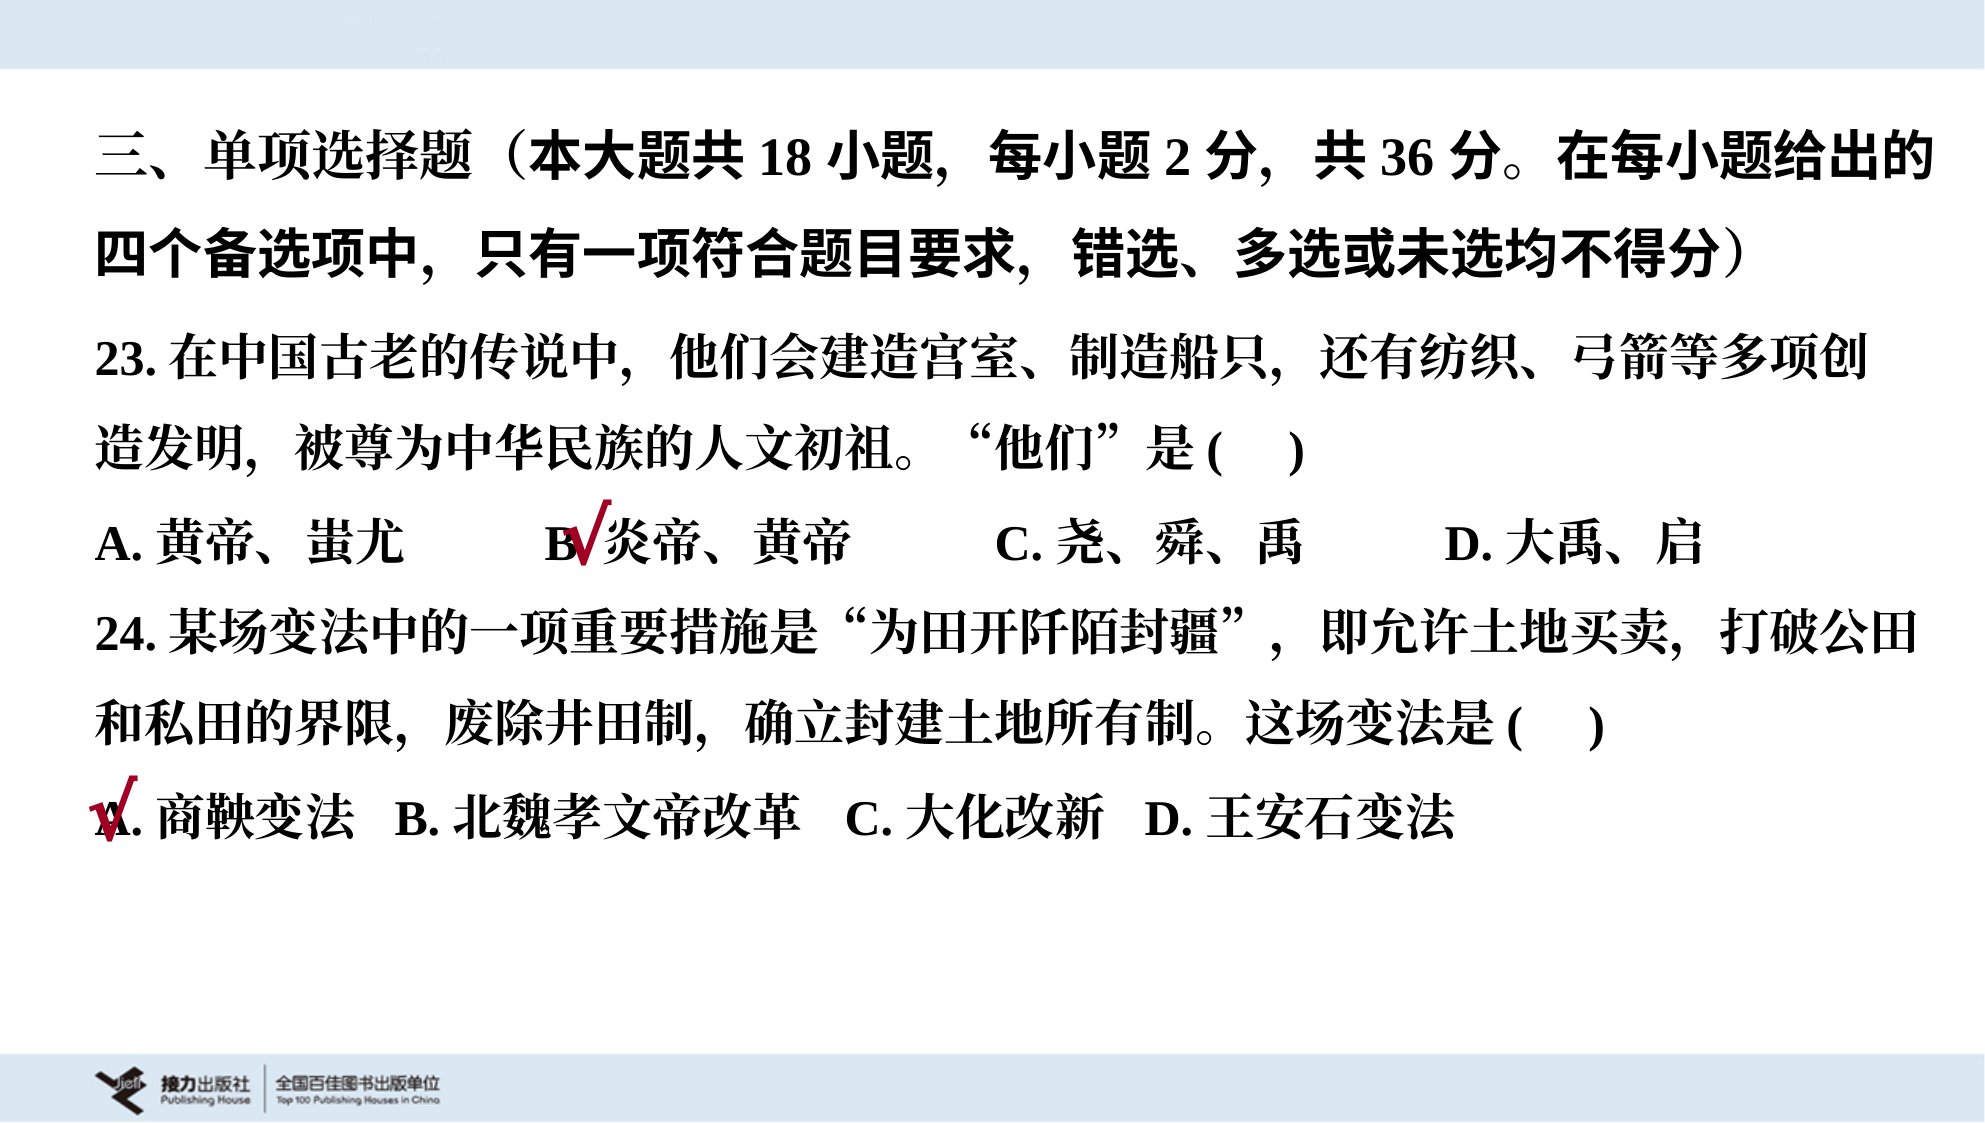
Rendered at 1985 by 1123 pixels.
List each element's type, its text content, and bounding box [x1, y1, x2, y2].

text_box 三、单项选择题（本大题共18小题，每小题2分，共36分。在每小题给出的 四个备选项中，只有一项符合题目要求，错选、多选或未选均不得分） [94, 88, 1892, 293]
text_box A.黄帝、蚩尤 B.炎帝、黄帝 C.尧、舜、禹 D.大禹、启 [94, 482, 1892, 568]
text_box √ [559, 487, 612, 581]
text_box A.商鞅变法 B.北魏孝文帝改革 C.大化改新 D.王安石变法 [94, 757, 1892, 846]
picture [0, 0, 1985, 1122]
text_box √ [86, 763, 139, 856]
text_box 24.某场变法中的一项重要措施是“为田开阡陌封疆”，即允许土地买卖，打破公田 和私田的界限，废除井田制，确立封建土地所有制。这场变法是( ) [94, 568, 1892, 752]
text_box 23.在中国古老的传说中，他们会建造宫室、制造船只，还有纺织、弓箭等多项创 造发明，被尊为中华民族的人文初祖。“他们”是( ) [94, 293, 1892, 477]
